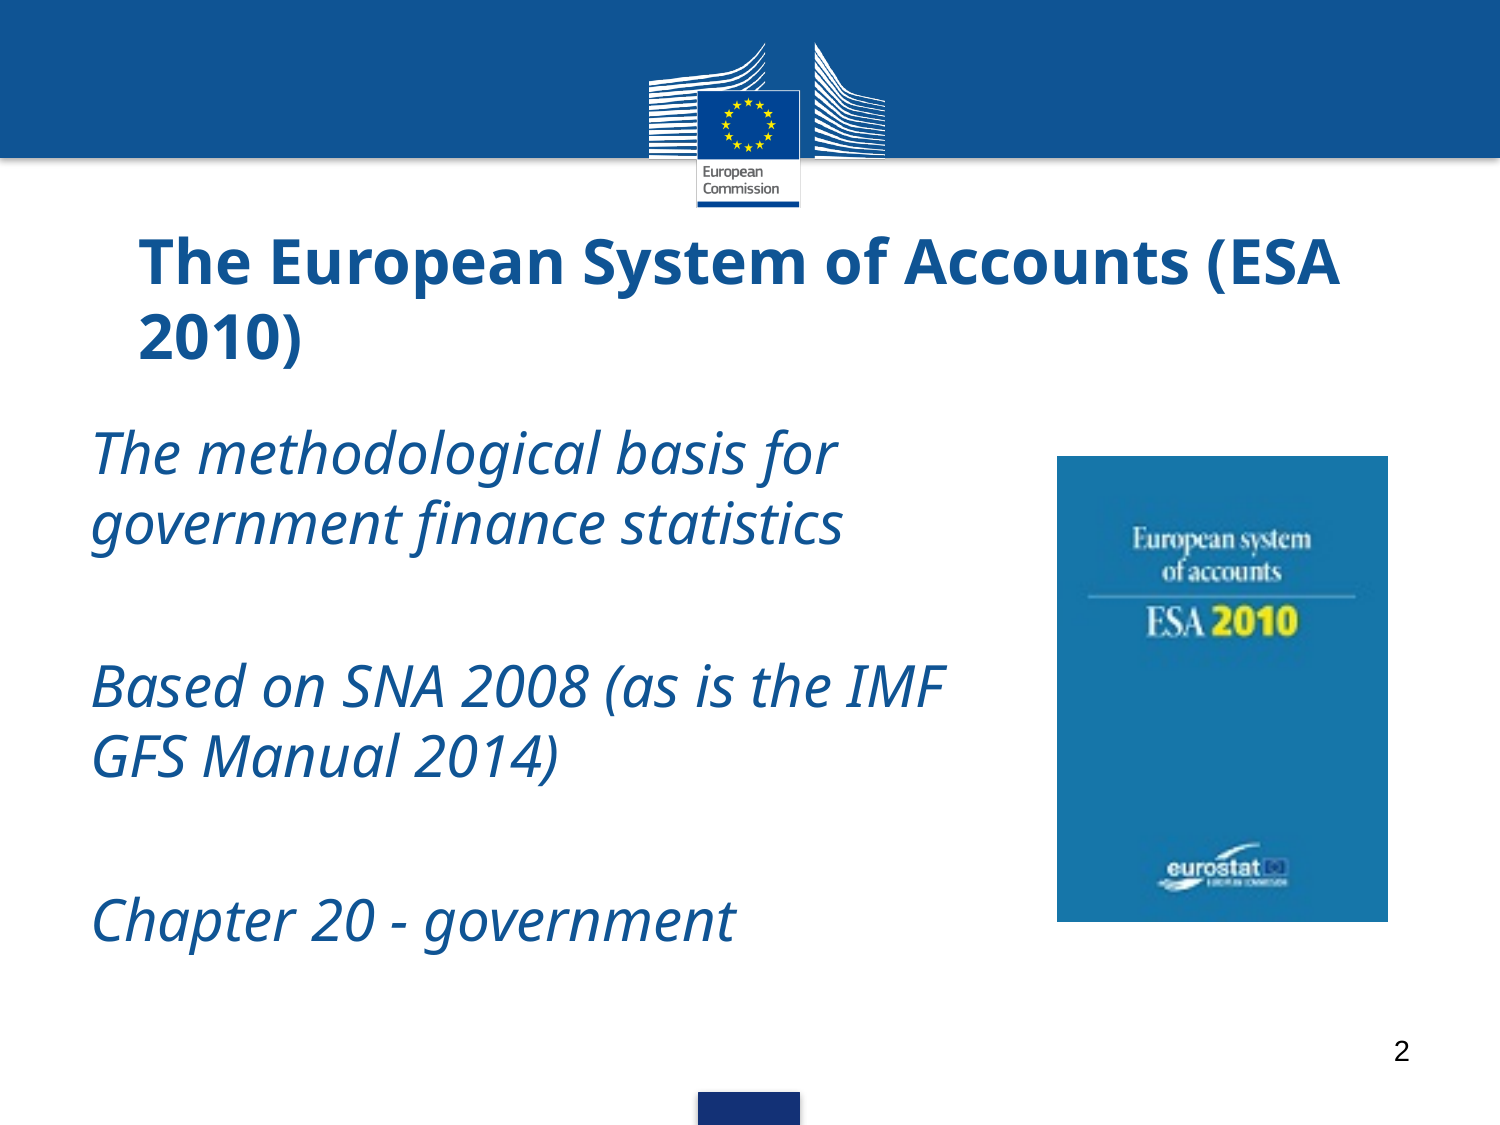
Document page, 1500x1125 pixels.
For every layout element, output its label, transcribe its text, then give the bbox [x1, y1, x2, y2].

slide_number 2 [1074, 1024, 1425, 1103]
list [1056, 455, 1389, 923]
picture [649, 42, 885, 208]
list The methodological basis for government finance statistics Based on SNA 2008 (as is the IMF GFS Manual 2014) Chapter 20 - government [75, 408, 998, 988]
title The European System of Accounts (ESA 2010) [64, 219, 1415, 374]
